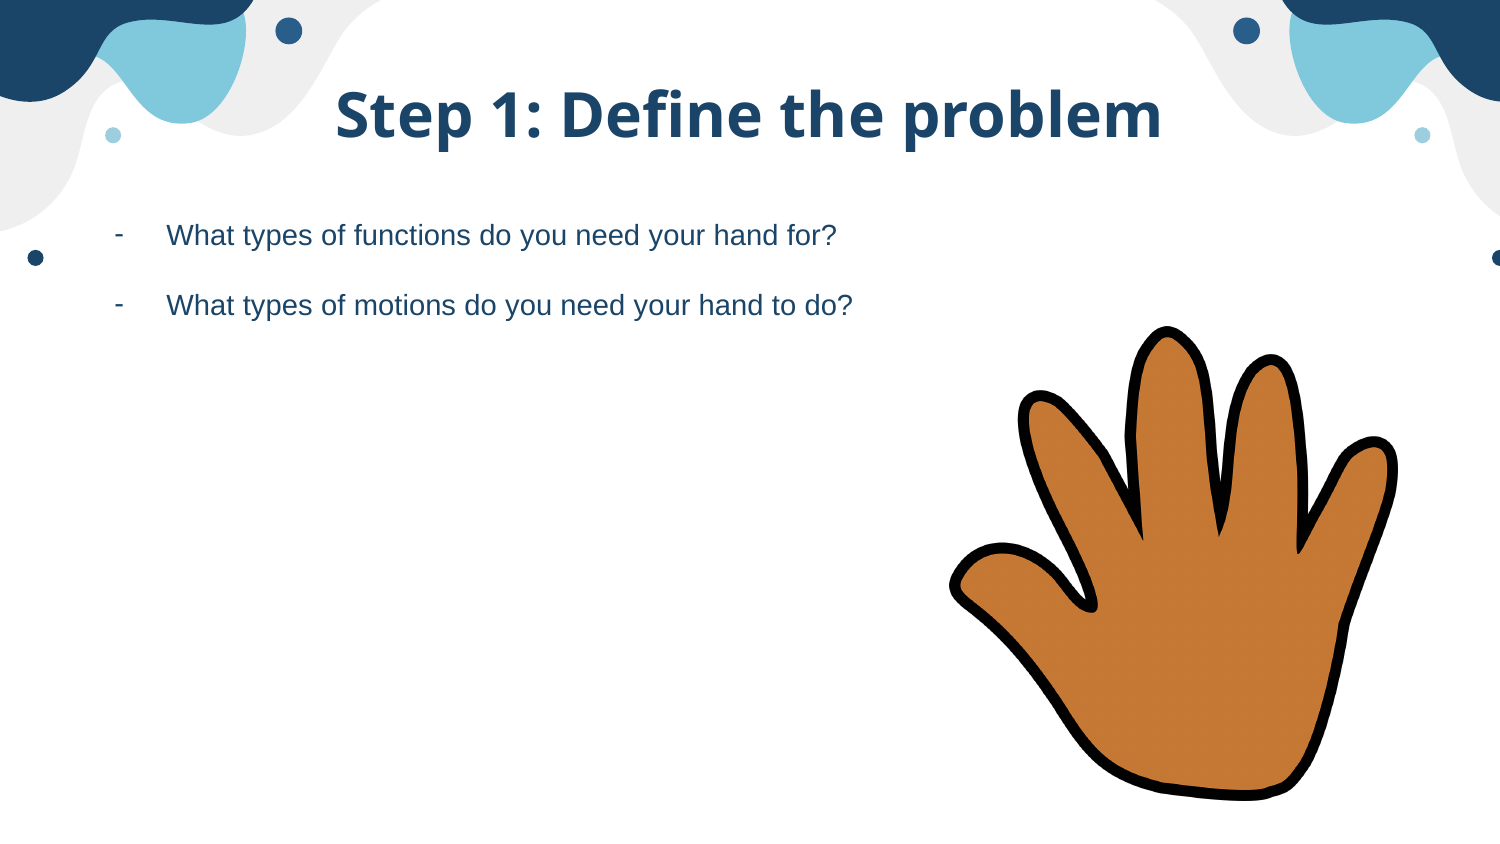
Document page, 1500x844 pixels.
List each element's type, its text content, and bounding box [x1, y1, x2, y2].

title Step 1: Define the problem [88, 59, 1412, 154]
picture [949, 326, 1398, 801]
text_box What types of functions do you need your hand for? What types of motions do you need your hand to do? [76, 201, 1449, 337]
